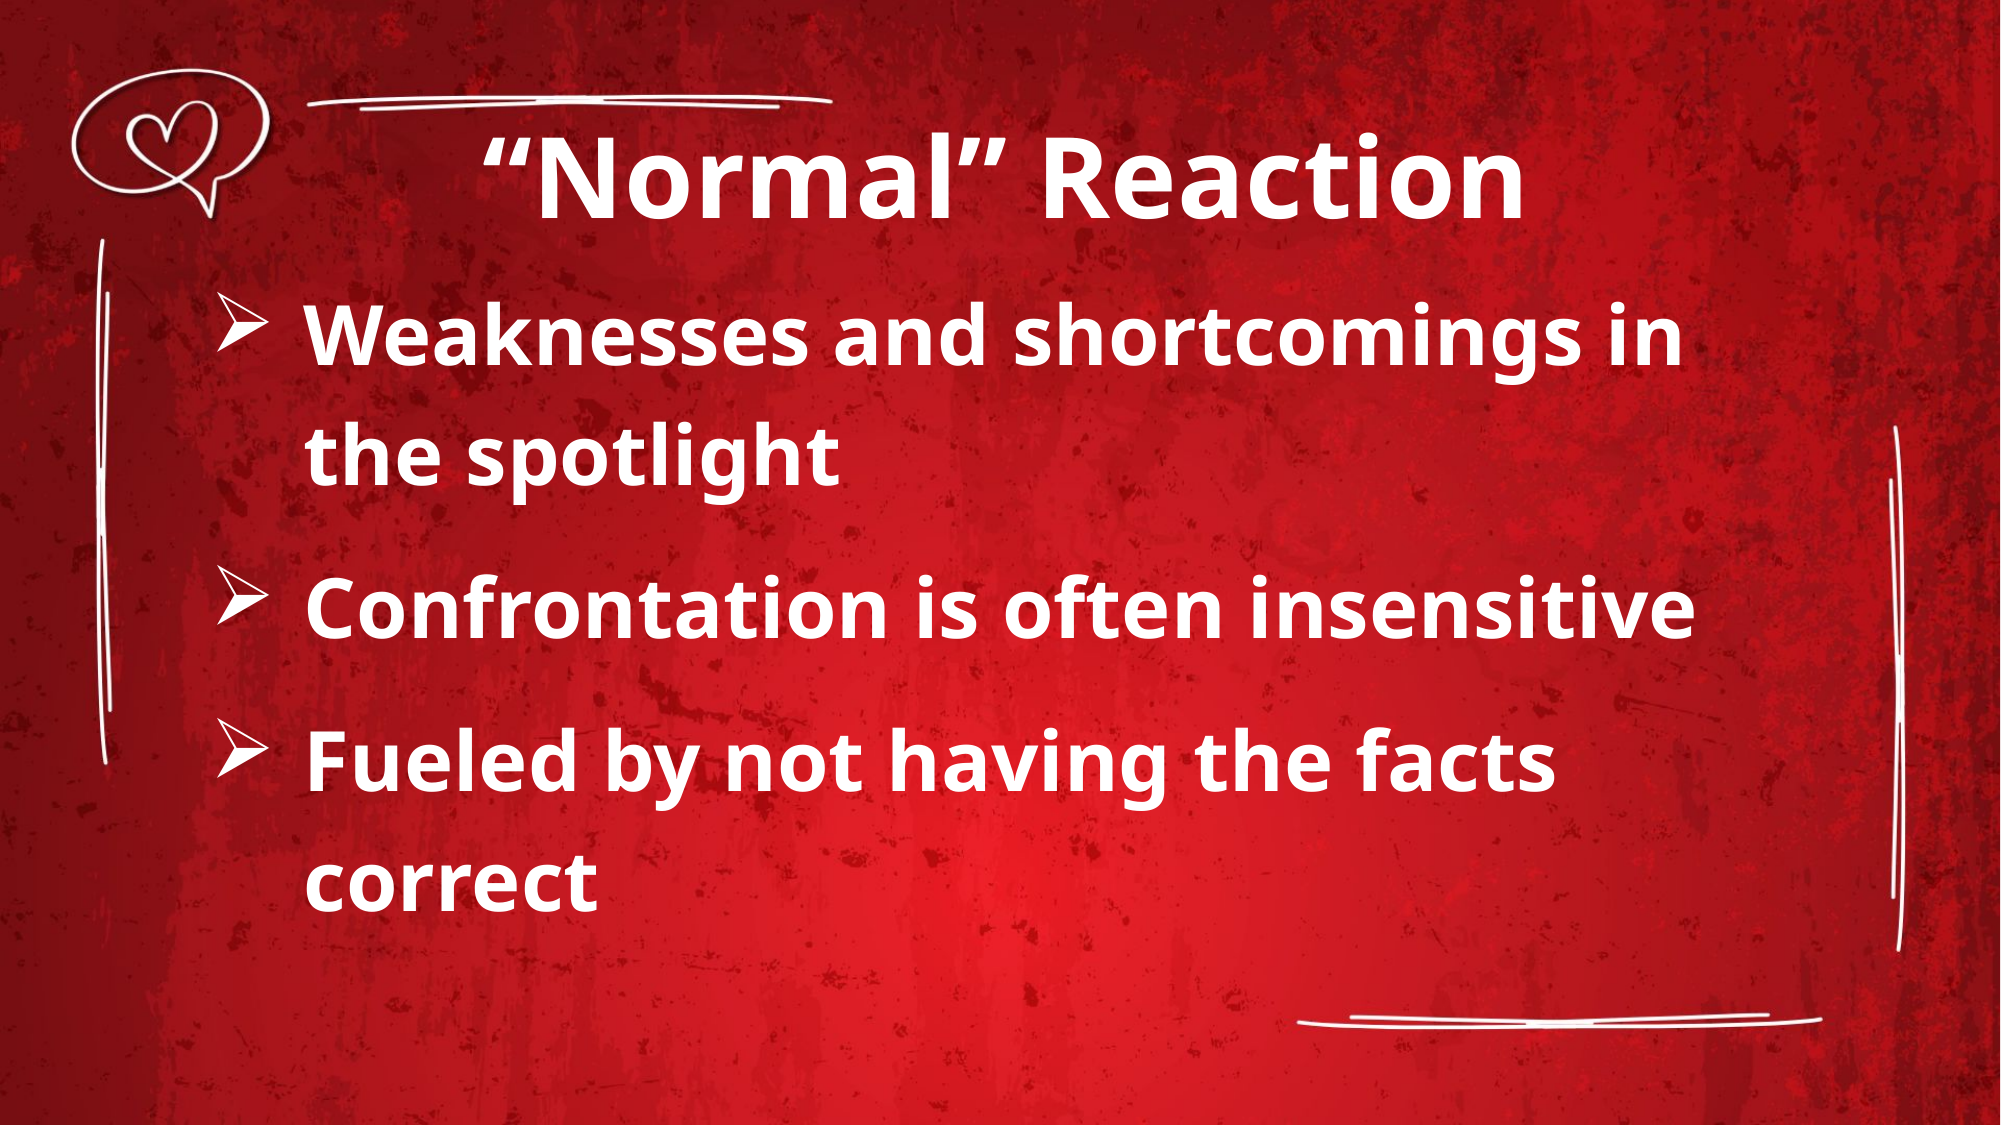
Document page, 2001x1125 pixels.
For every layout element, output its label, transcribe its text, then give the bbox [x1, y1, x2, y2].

picture [0, 0, 2001, 1125]
list “Normal” Reaction Weaknesses and shortcomings in the spotlight Confrontation is often insensitive Fueled by not having the facts correct [195, 84, 1819, 951]
